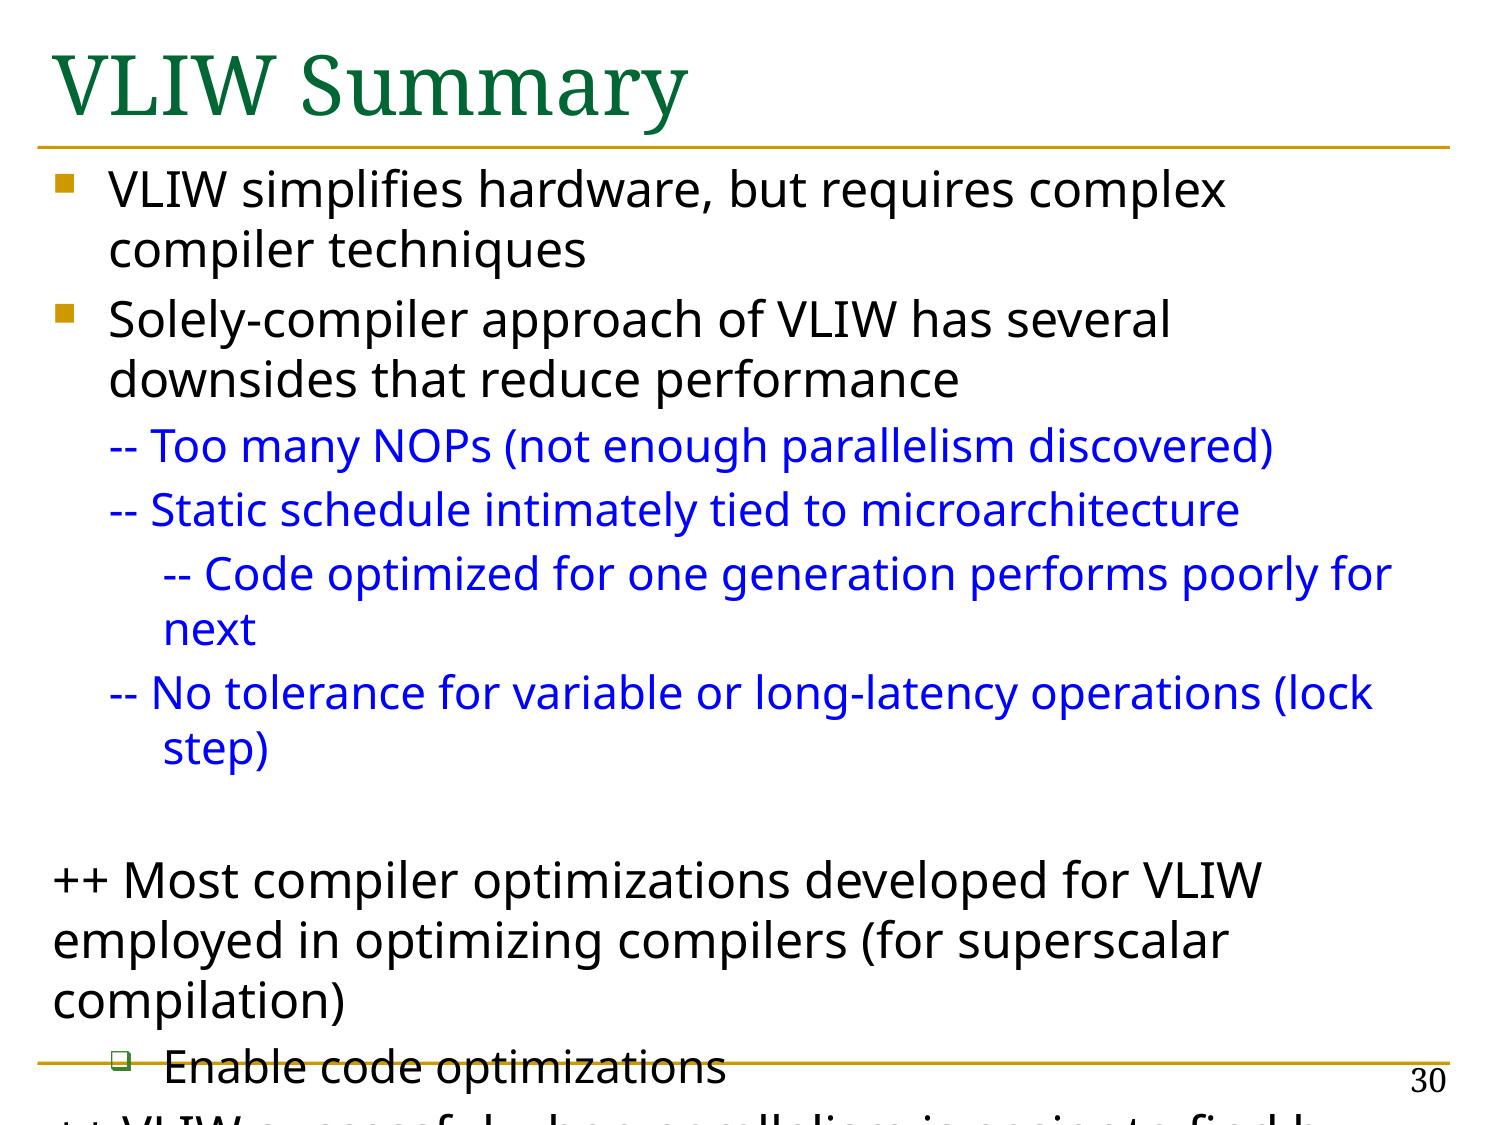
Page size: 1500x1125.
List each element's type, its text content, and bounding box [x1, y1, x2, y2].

slide_number 30 [1111, 1036, 1462, 1112]
title VLIW Summary [37, 24, 1450, 149]
list VLIW simplifies hardware, but requires complex compiler techniques Solely-compiler approach of VLIW has several downsides that reduce performance -- Too many NOPs (not enough parallelism discovered) -- Static schedule intimately tied to microarchitecture -- Code optimized for one generation performs poorly for next -- No tolerance for variable or long-latency operations (lock step) ++ Most compiler optimizations developed for VLIW employed in optimizing compilers (for superscalar compilation) Enable code optimizations ++ VLIW successful when parallelism is easier to find by the compiler (traditionally embedded markets, DSPs) [37, 149, 1450, 1003]
